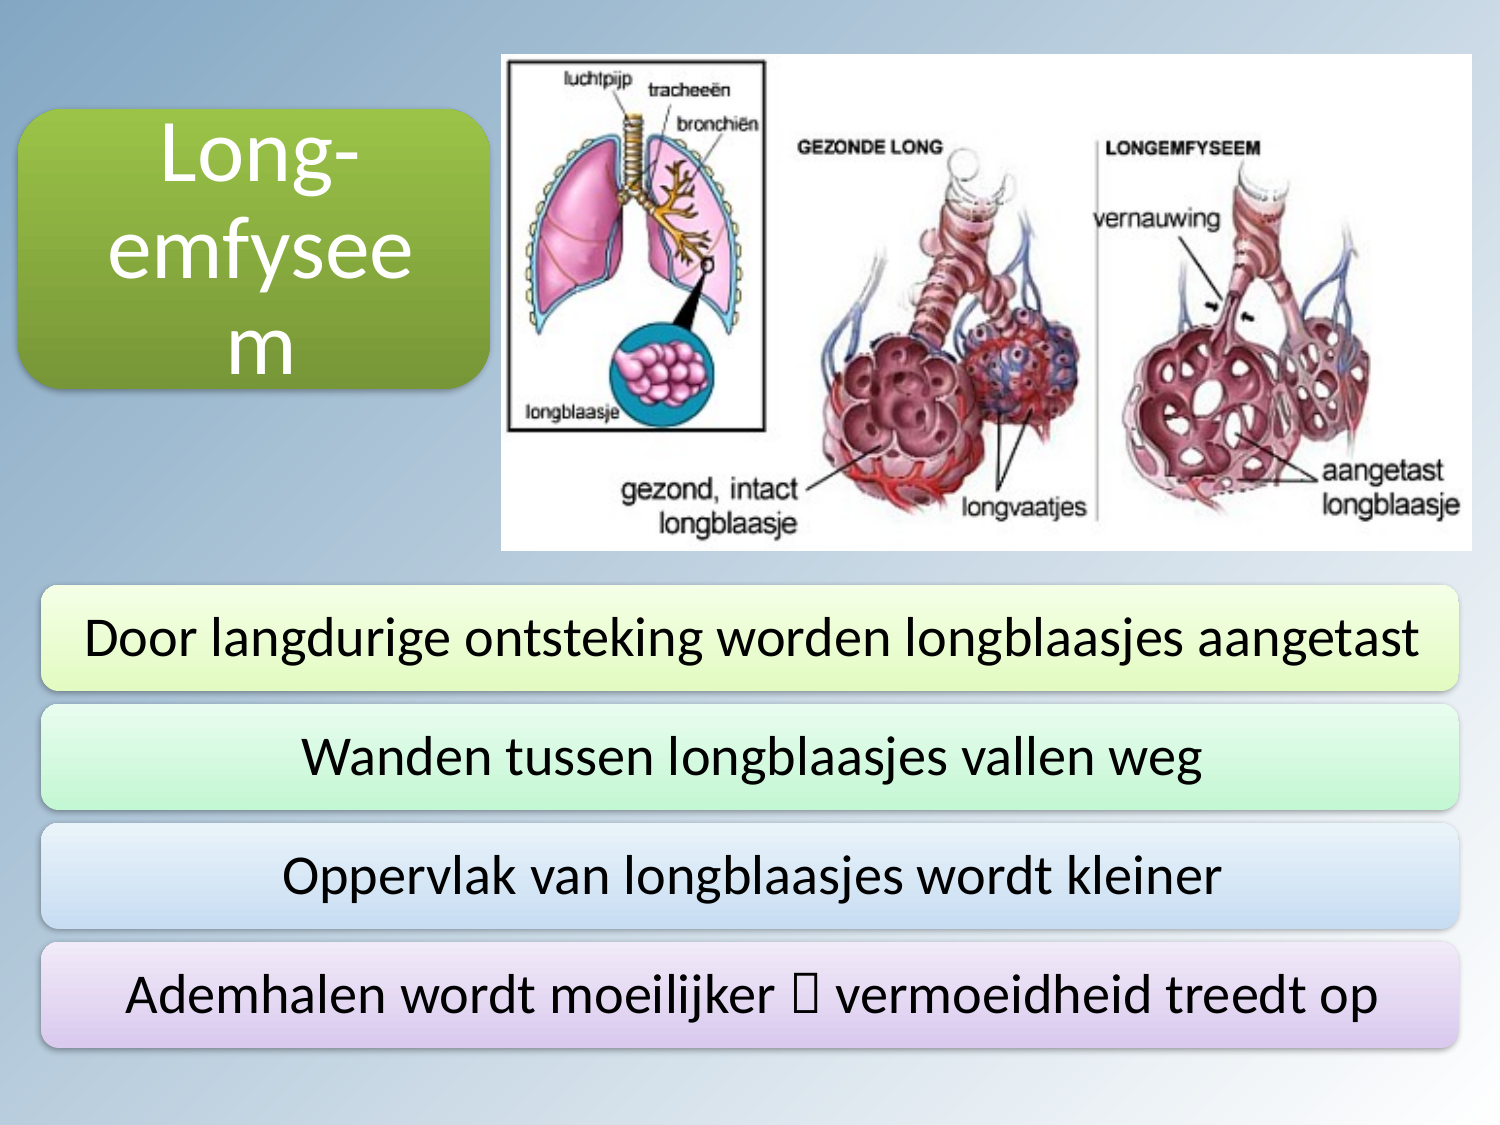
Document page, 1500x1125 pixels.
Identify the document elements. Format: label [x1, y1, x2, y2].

text_box [17, 77, 491, 421]
list [41, 550, 1459, 1083]
picture [501, 54, 1472, 552]
